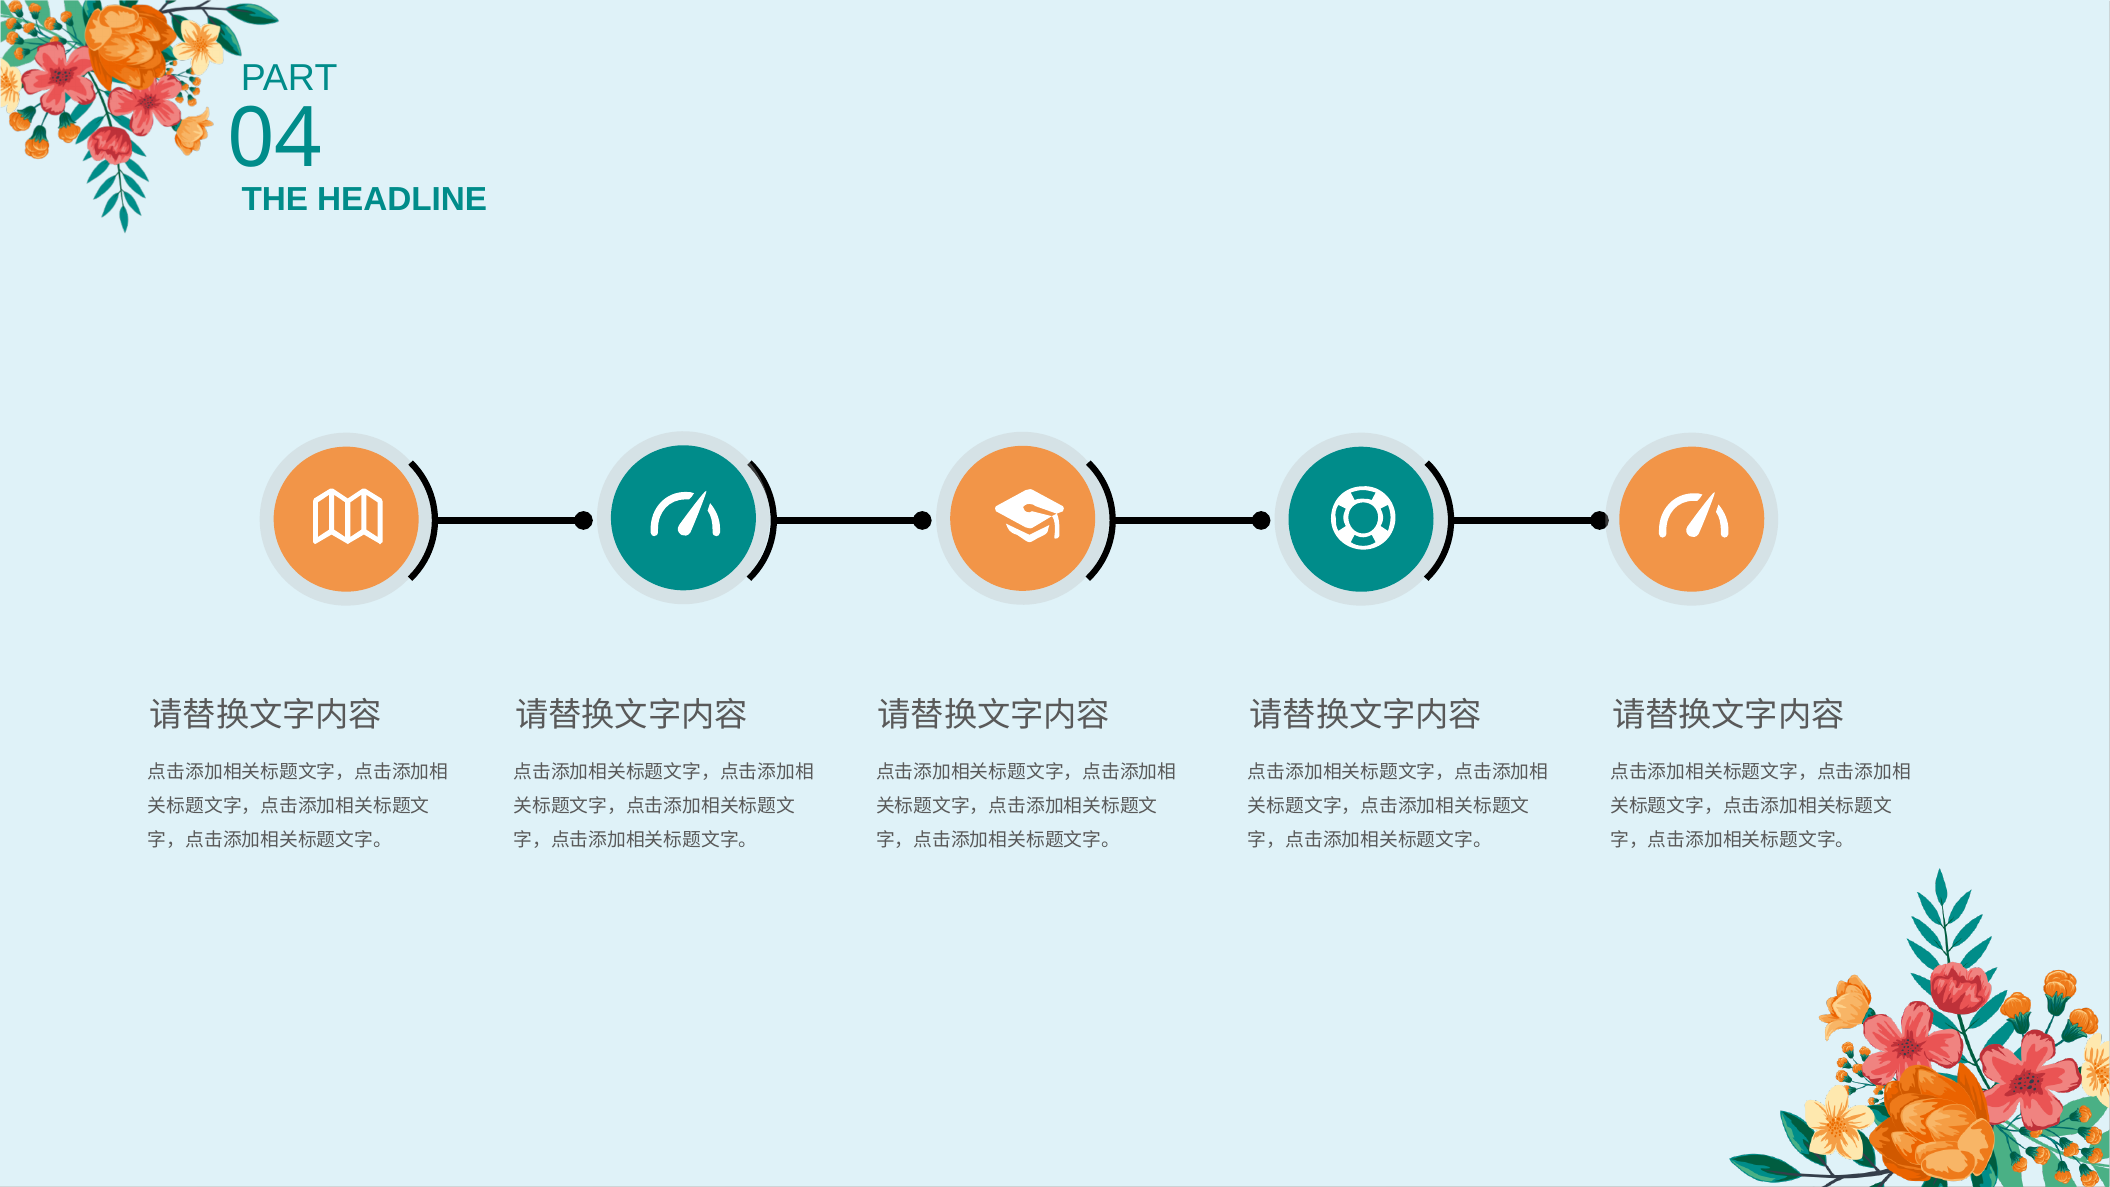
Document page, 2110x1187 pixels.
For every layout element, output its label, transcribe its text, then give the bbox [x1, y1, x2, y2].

picture [1725, 859, 2110, 1187]
text_box 请替换文字内容 [134, 685, 398, 741]
text_box 点击添加相关标题文字，点击添加相关标题文字，点击添加相关标题文字，点击添加相关标题文字。 [1595, 741, 1927, 858]
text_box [770, 439, 923, 601]
text_box 点击添加相关标题文字，点击添加相关标题文字，点击添加相关标题文字，点击添加相关标题文字。 [861, 741, 1192, 858]
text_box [273, 439, 584, 601]
text_box 请替换文字内容 [1234, 685, 1498, 741]
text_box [951, 439, 1262, 601]
text_box 点击添加相关标题文字，点击添加相关标题文字，点击添加相关标题文字，点击添加相关标题文字。 [498, 741, 830, 858]
text_box 请替换文字内容 [862, 685, 1126, 741]
text_box 点击添加相关标题文字，点击添加相关标题文字，点击添加相关标题文字，点击添加相关标题文字。 [133, 741, 464, 858]
text_box 04 [212, 75, 338, 191]
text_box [1274, 432, 1448, 606]
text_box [1289, 439, 1600, 601]
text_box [1605, 432, 1779, 606]
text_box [936, 431, 1110, 605]
text_box PART [226, 45, 353, 106]
text_box 点击添加相关标题文字，点击添加相关标题文字，点击添加相关标题文字，点击添加相关标题文字。 [1233, 741, 1564, 858]
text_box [596, 431, 770, 605]
text_box 请替换文字内容 [500, 685, 763, 741]
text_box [259, 432, 433, 606]
text_box THE HEADLINE [226, 170, 503, 225]
text_box 请替换文字内容 [1597, 685, 1860, 741]
picture [1, 1, 281, 239]
